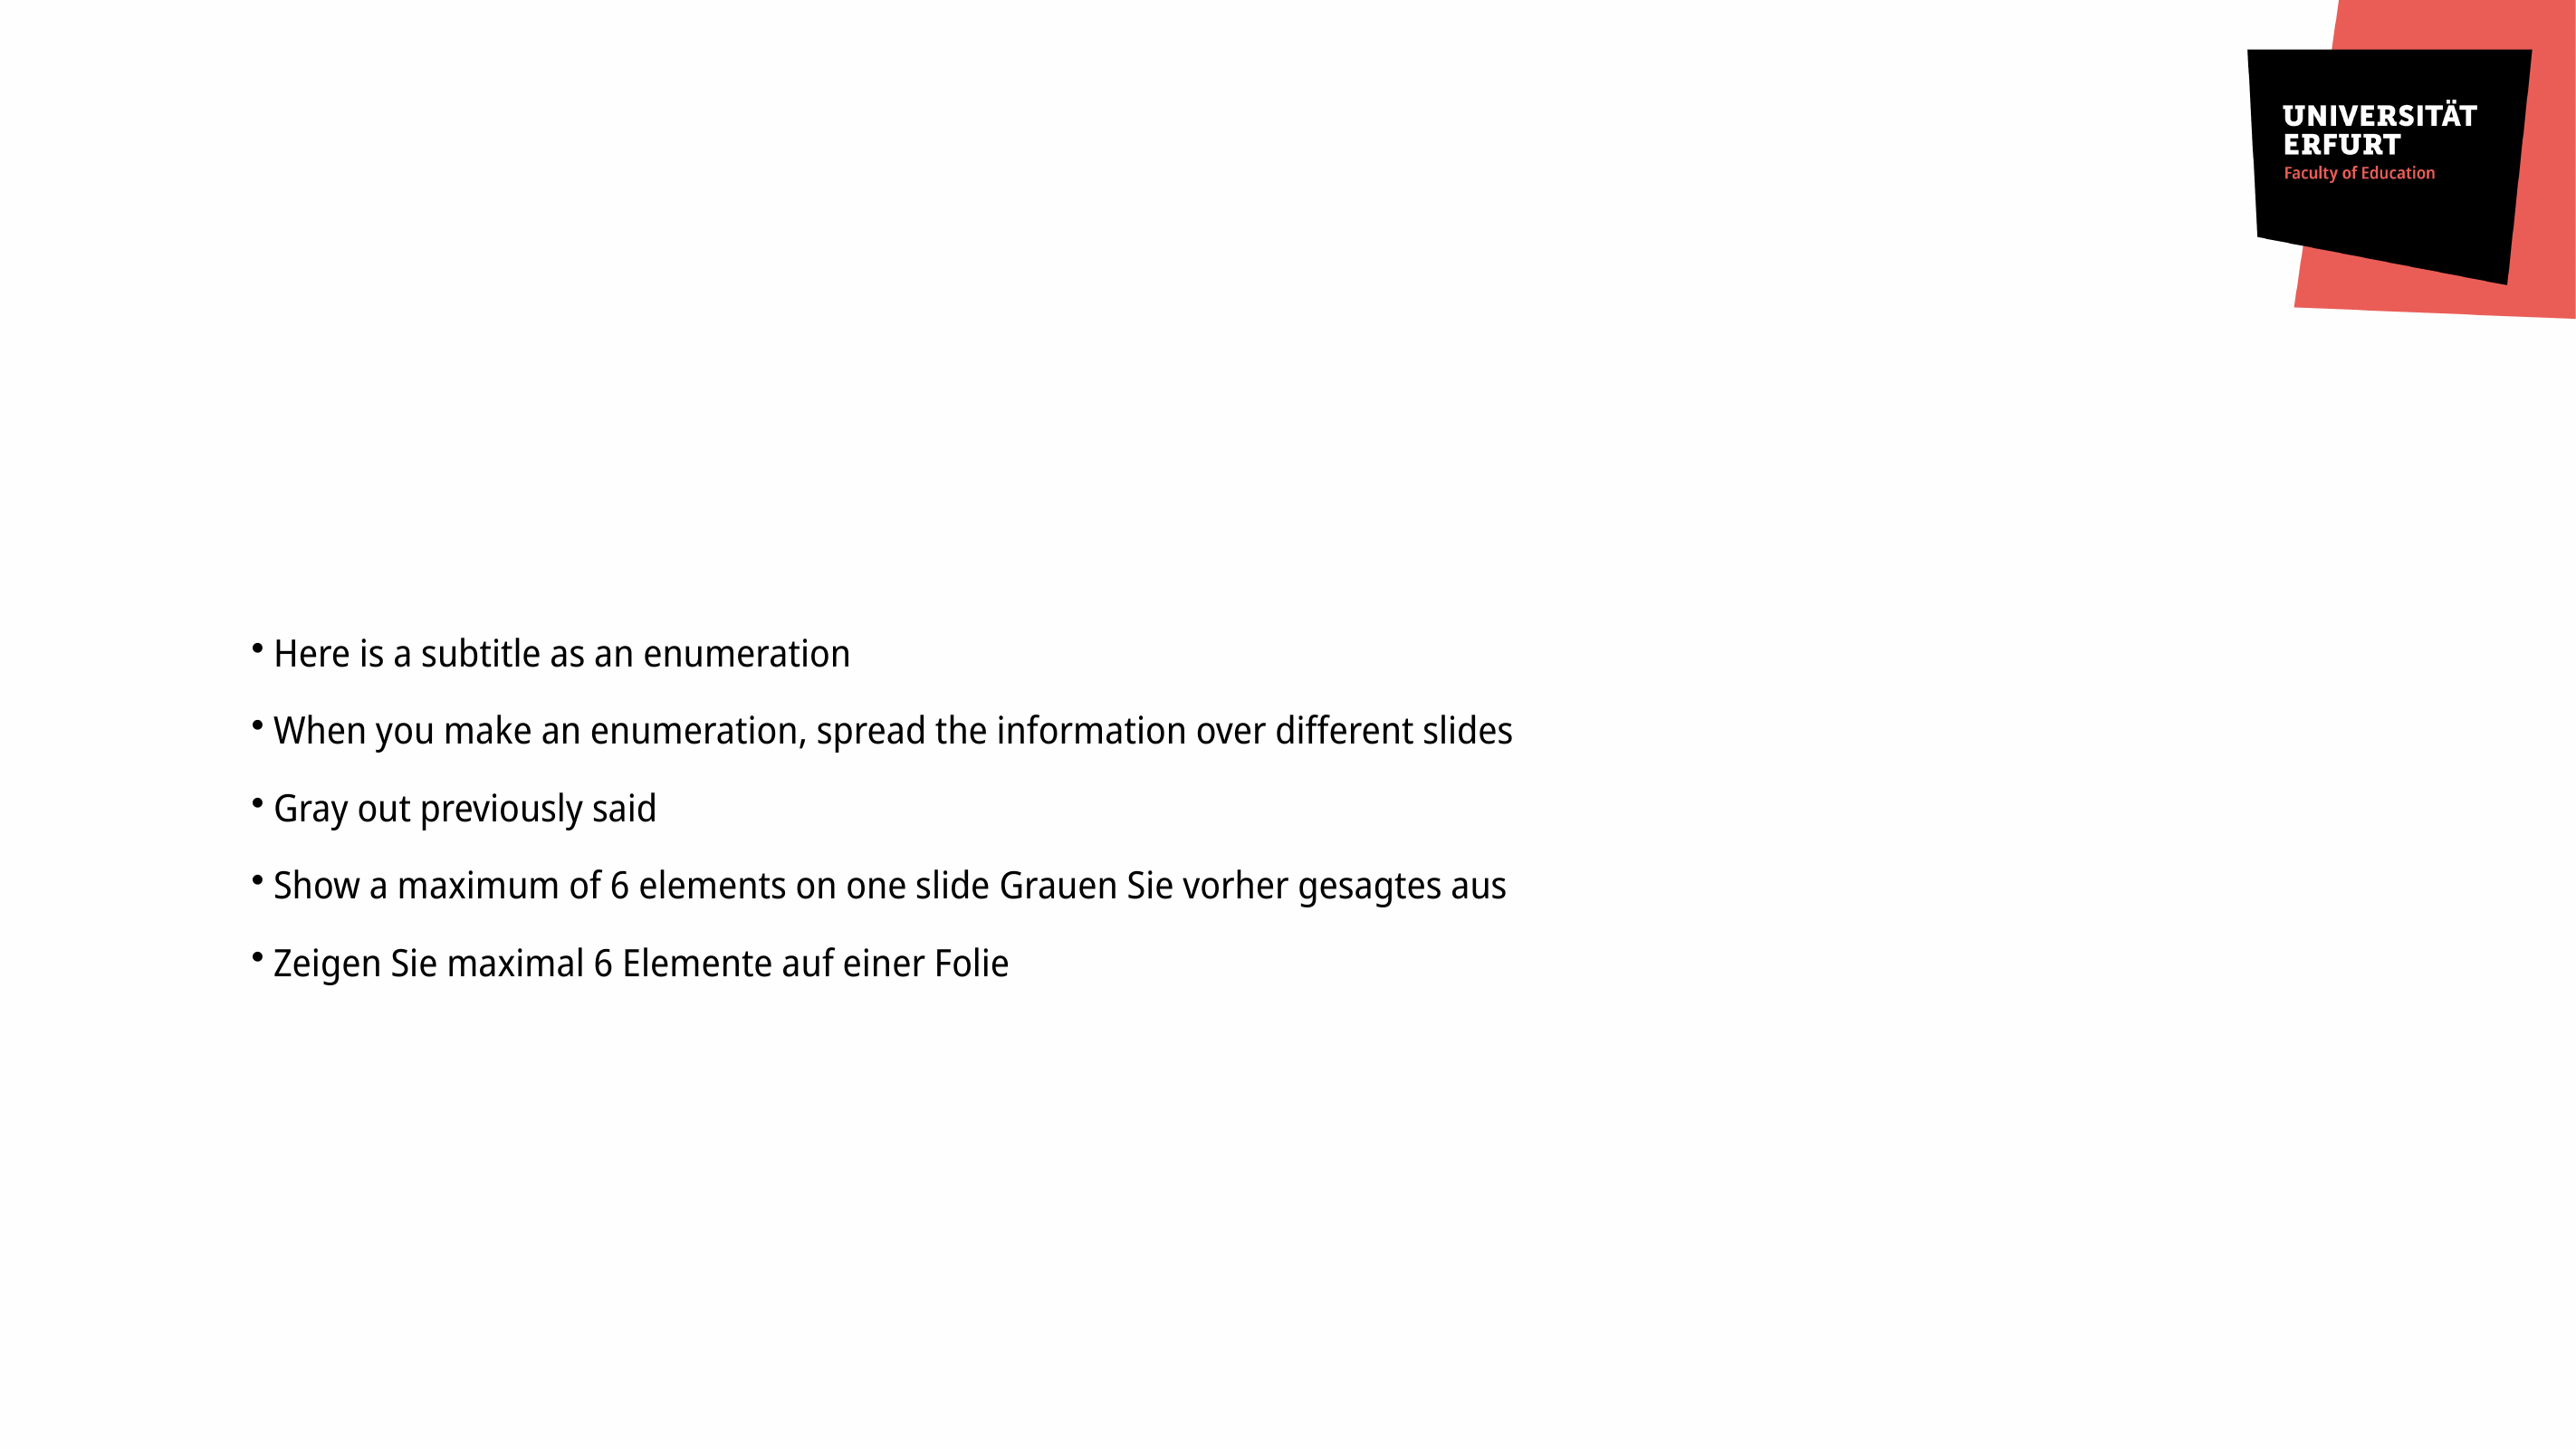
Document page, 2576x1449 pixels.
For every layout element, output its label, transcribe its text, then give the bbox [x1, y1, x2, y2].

picture [0, 0, 2576, 1449]
text_box Here is a subtitle as an enumeration When you make an enumeration, spread the information over different slides Gray out previously said Show a maximum of 6 elements on one slide Grauen Sie vorher gesagtes aus Zeigen Sie maximal 6 Elemente auf einer Folie [244, 592, 1798, 1228]
